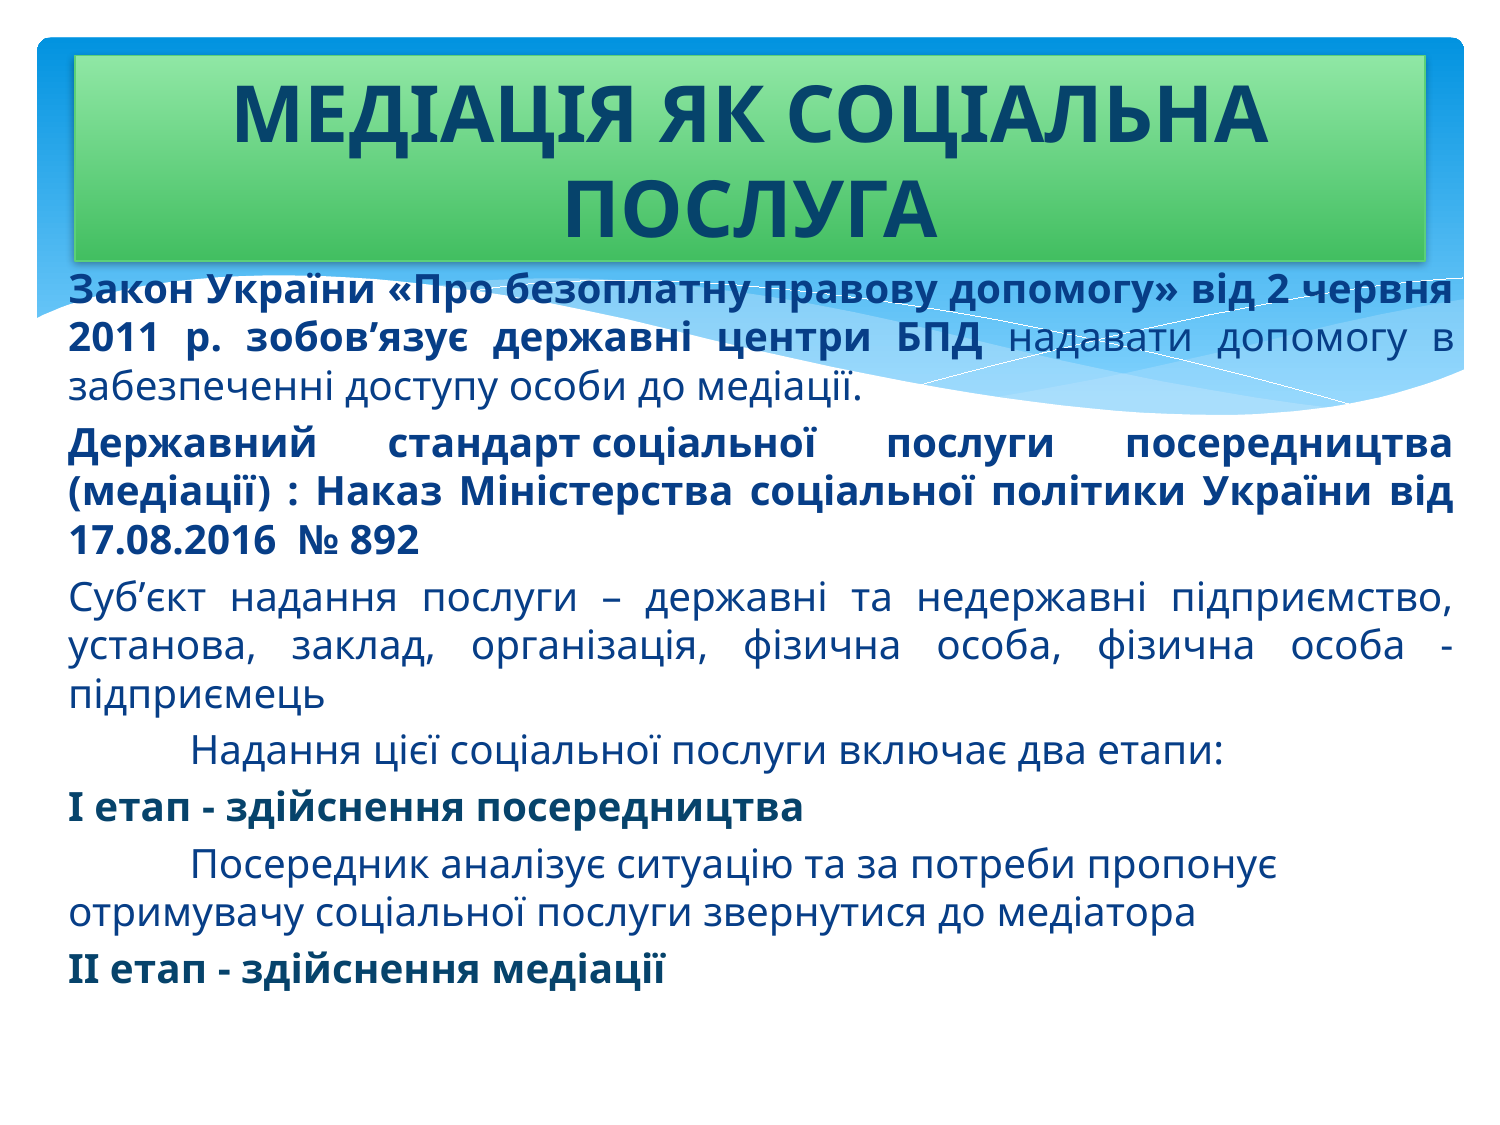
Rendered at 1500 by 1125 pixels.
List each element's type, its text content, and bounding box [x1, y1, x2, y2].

list Закон України «Про безоплатну правову допомогу» від 2 червня 2011 р. зобов’язує державні центри БПД надавати допомогу в забезпеченні доступу особи до медіації. Державний стандарт соціальної послуги посередництва (медіації) : Наказ Міністерства соціальної політики України від 17.08.2016 № 892 Суб’єкт надання послуги – державні та недержавні підприємство, установа, заклад, організація, фізична особа, фізична особа - підприємець Надання цієї соціальної послуги включає два етапи: І етап - здійснення посередництва Посередник аналізує ситуацію та за потреби пропонує отримувачу соціальної послуги звернутися до медіатора ІІ етап - здійснення медіації [53, 255, 1471, 1005]
title МЕДІАЦІЯ ЯК СОЦІАЛЬНА ПОСЛУГА [74, 55, 1426, 262]
